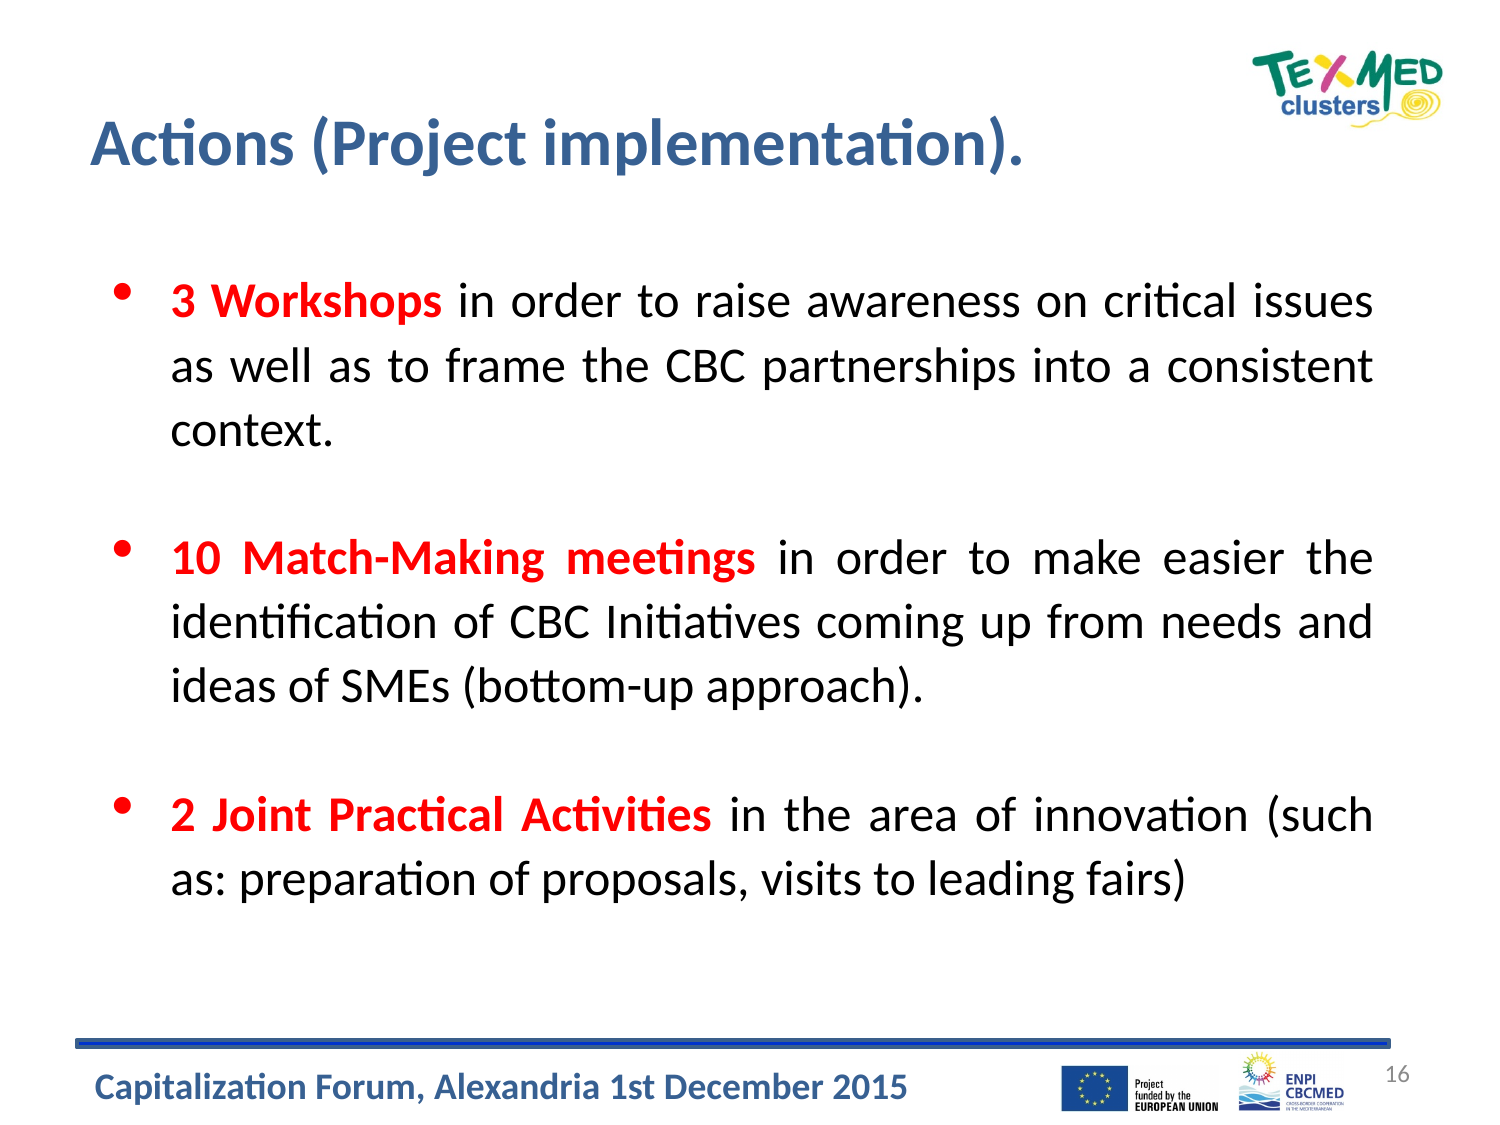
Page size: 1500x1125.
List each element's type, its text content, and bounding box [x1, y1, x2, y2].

text_box Capitalization Forum, Alexandria 1st December 2015 [79, 1054, 925, 1115]
slide_number 16 [1074, 1042, 1425, 1103]
text_box [75, 1038, 1391, 1049]
picture [1238, 1051, 1344, 1111]
text_box 3 Workshops in order to raise awareness on critical issues as well as to frame the CBC partnerships into a consistent context. 10 Match-Making meetings in order to make easier the identification of CBC Initiatives coming up from needs and ideas of SMEs (bottom-up approach). 2 Joint Practical Activities in the area of innovation (such as: preparation of proposals, visits to leading fairs) [99, 256, 1390, 913]
picture [1060, 1065, 1219, 1112]
title Actions (Project implementation). [75, 45, 1425, 233]
picture [1245, 42, 1447, 134]
